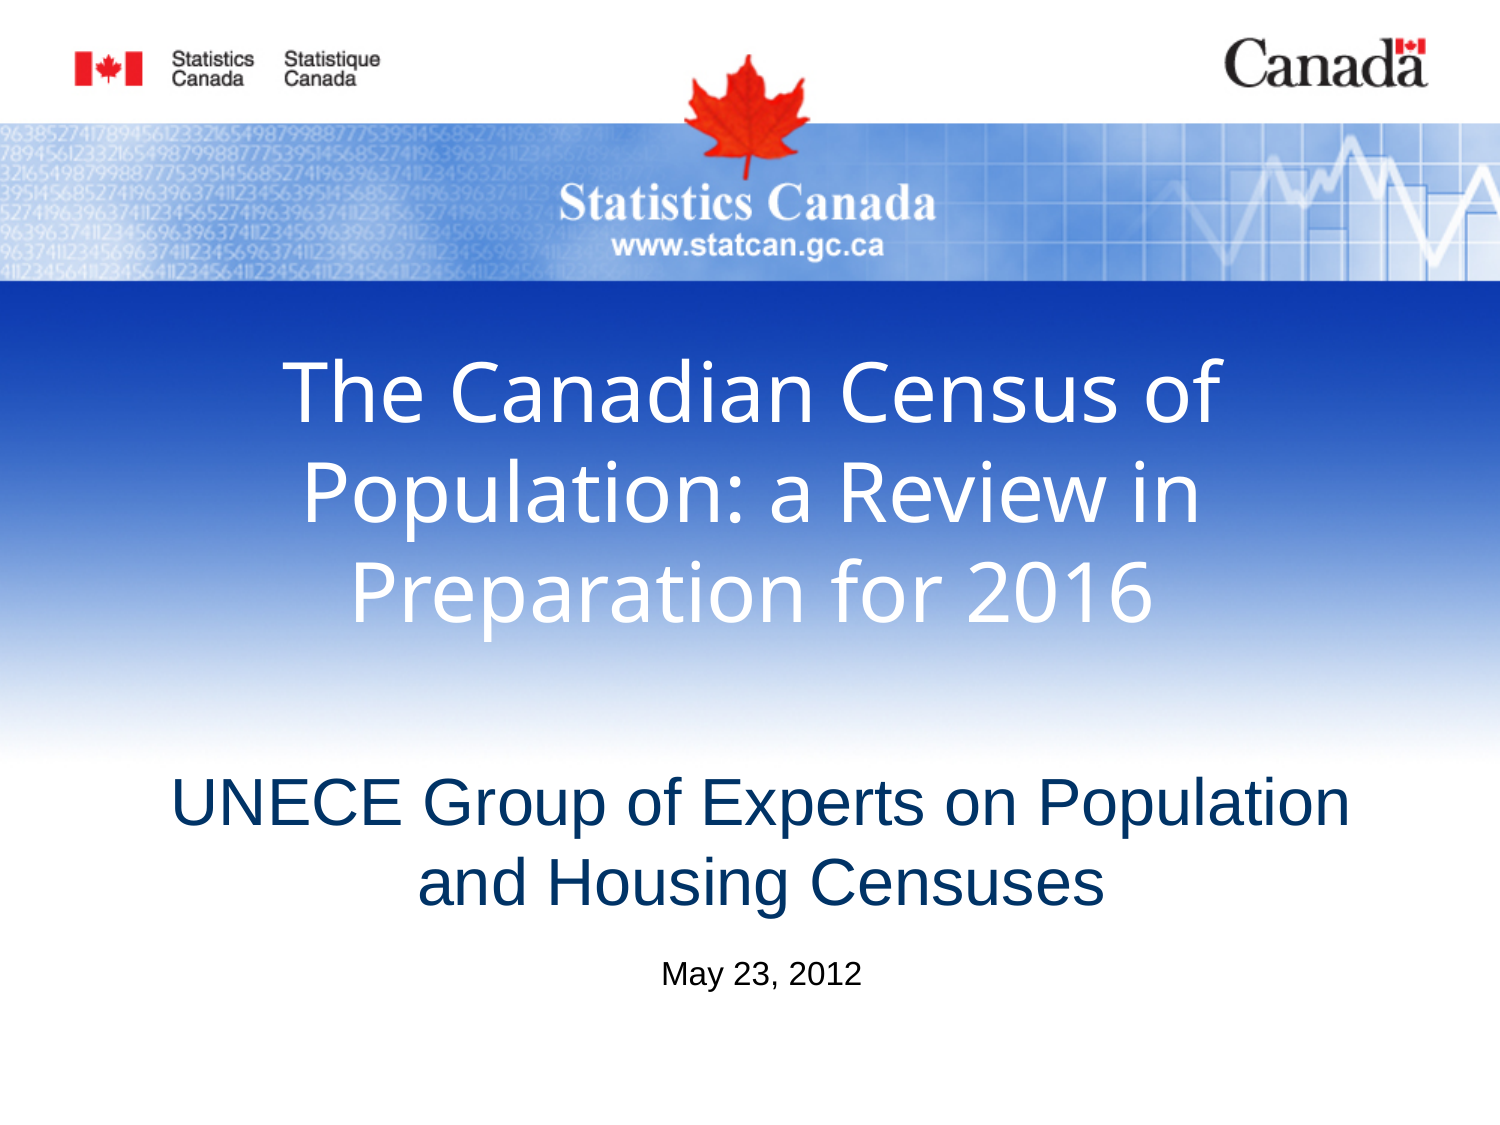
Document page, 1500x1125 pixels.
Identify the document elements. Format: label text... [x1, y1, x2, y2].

text_box UNECE Group of Experts on Population and Housing Censuses May 23, 2012 [100, 751, 1424, 1000]
picture [0, 0, 1500, 1125]
title The Canadian Census of Population: a Review in Preparation for 2016 [76, 379, 1428, 599]
